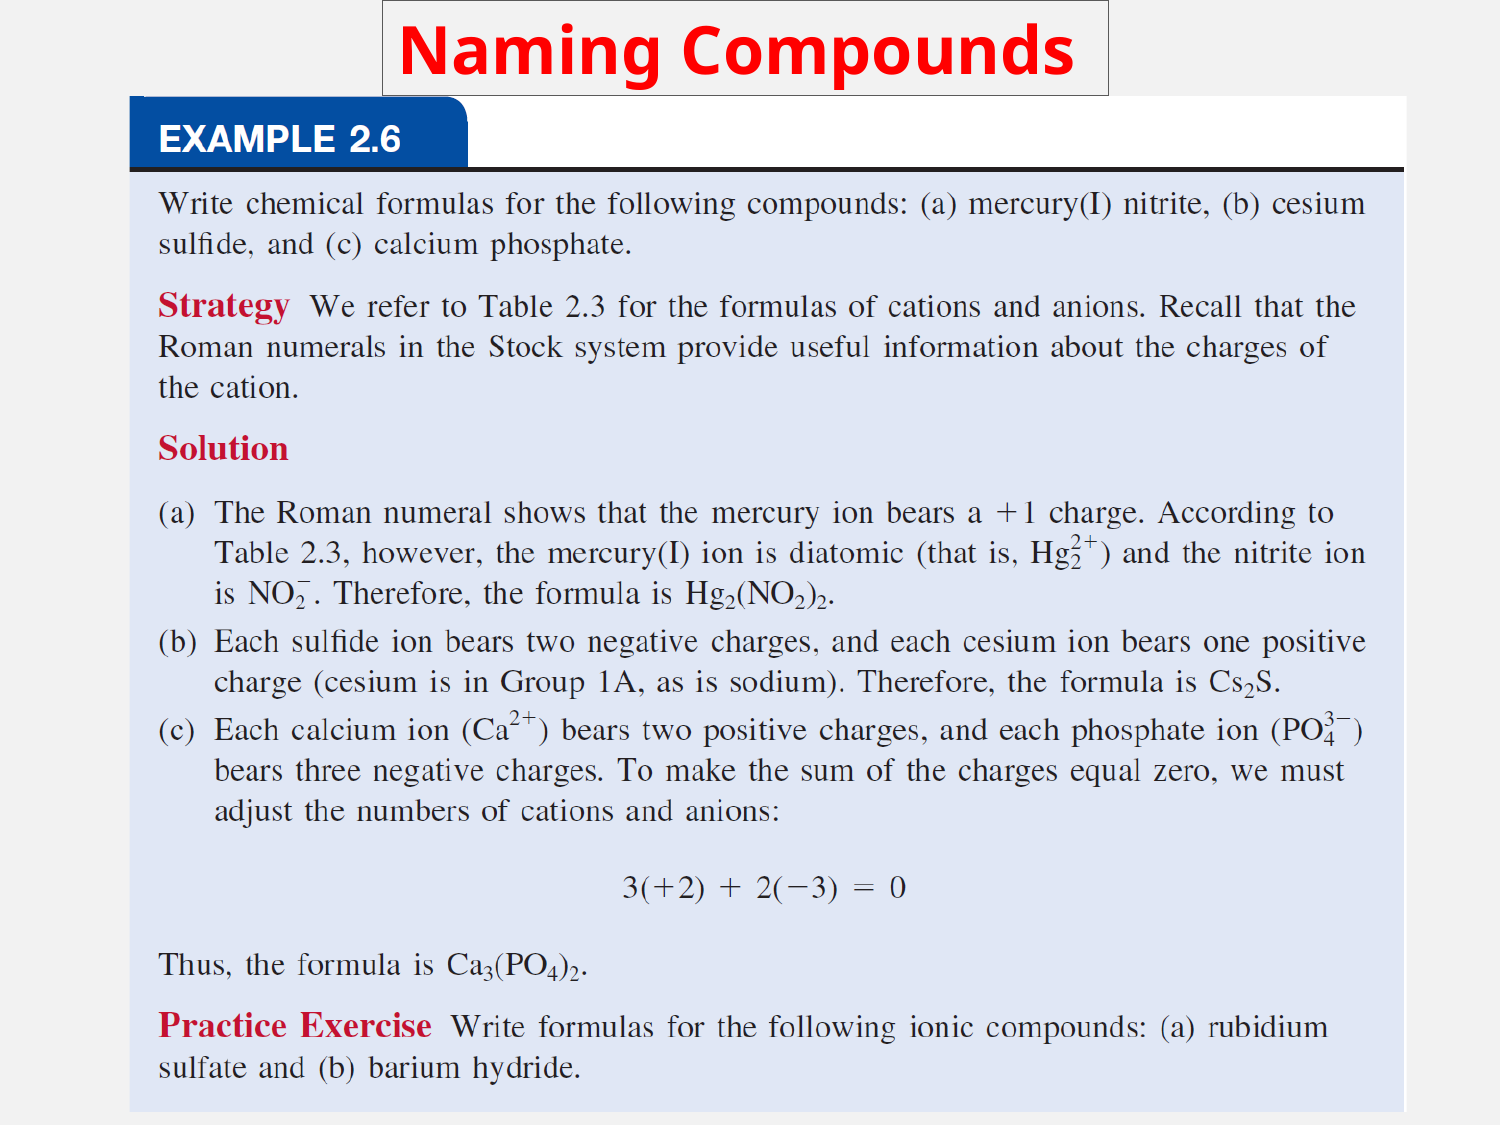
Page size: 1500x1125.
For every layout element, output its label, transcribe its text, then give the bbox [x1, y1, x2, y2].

text_box Naming Compounds [382, 0, 1109, 96]
picture [129, 96, 1407, 1112]
